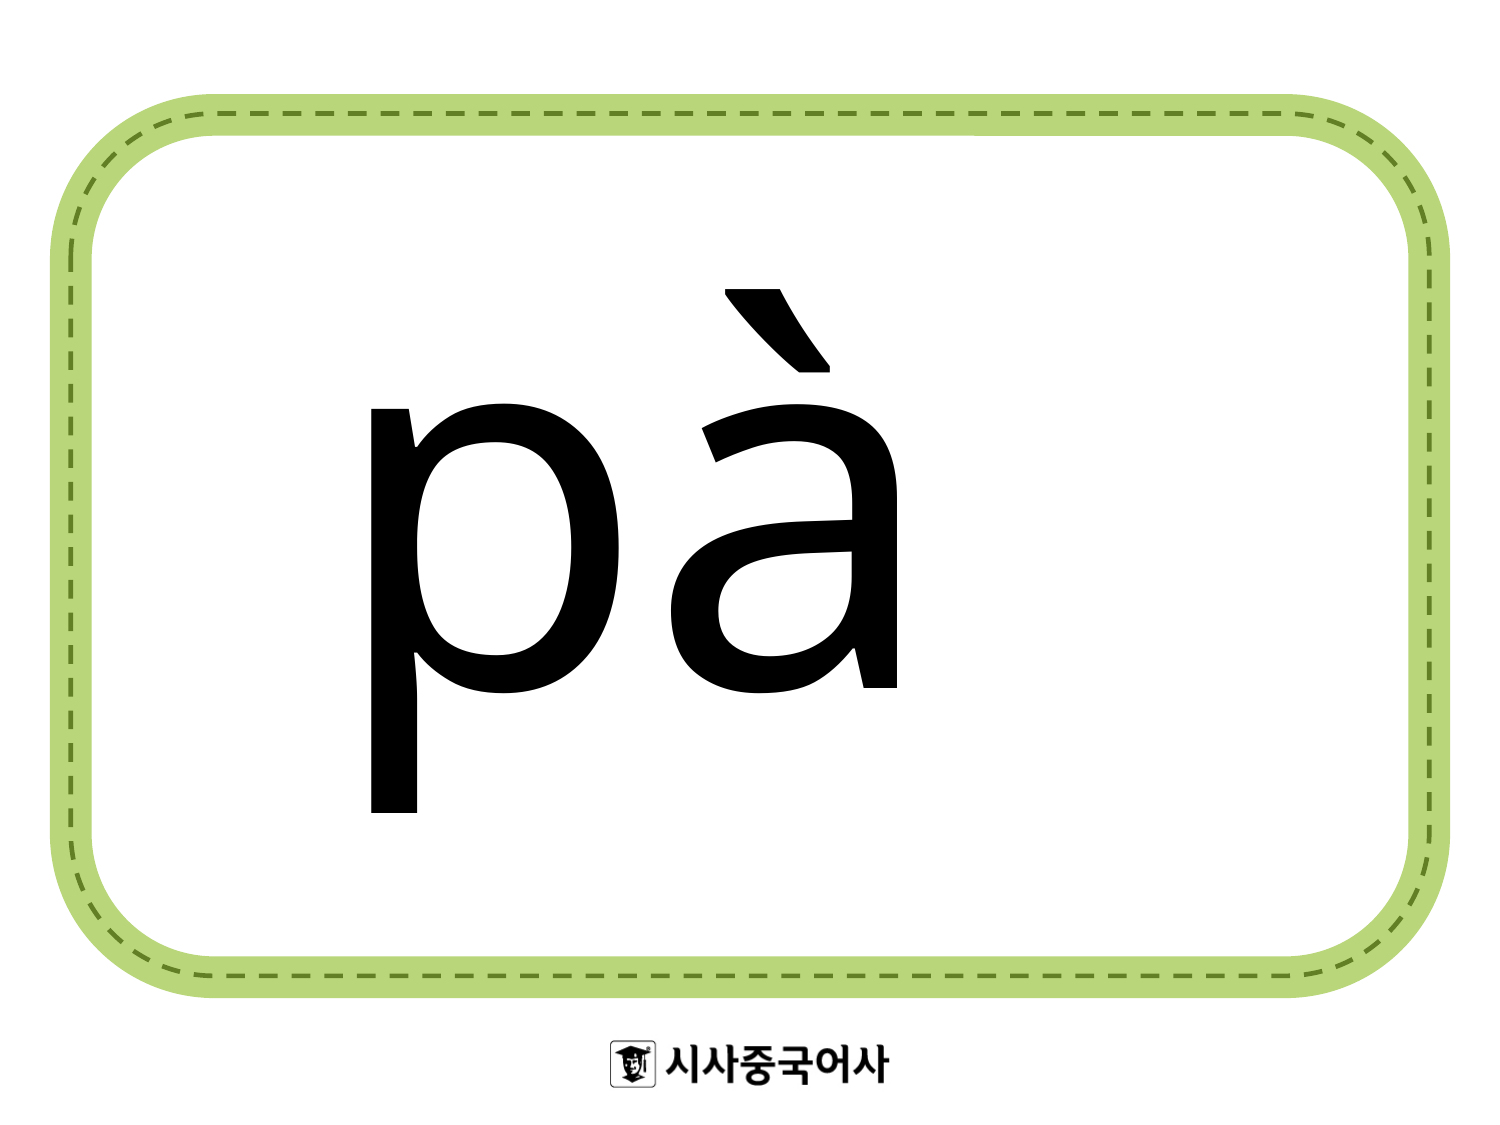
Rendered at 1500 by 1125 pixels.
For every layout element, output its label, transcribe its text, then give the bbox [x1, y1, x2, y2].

text_box pà [145, 149, 1354, 812]
picture [602, 1034, 898, 1094]
